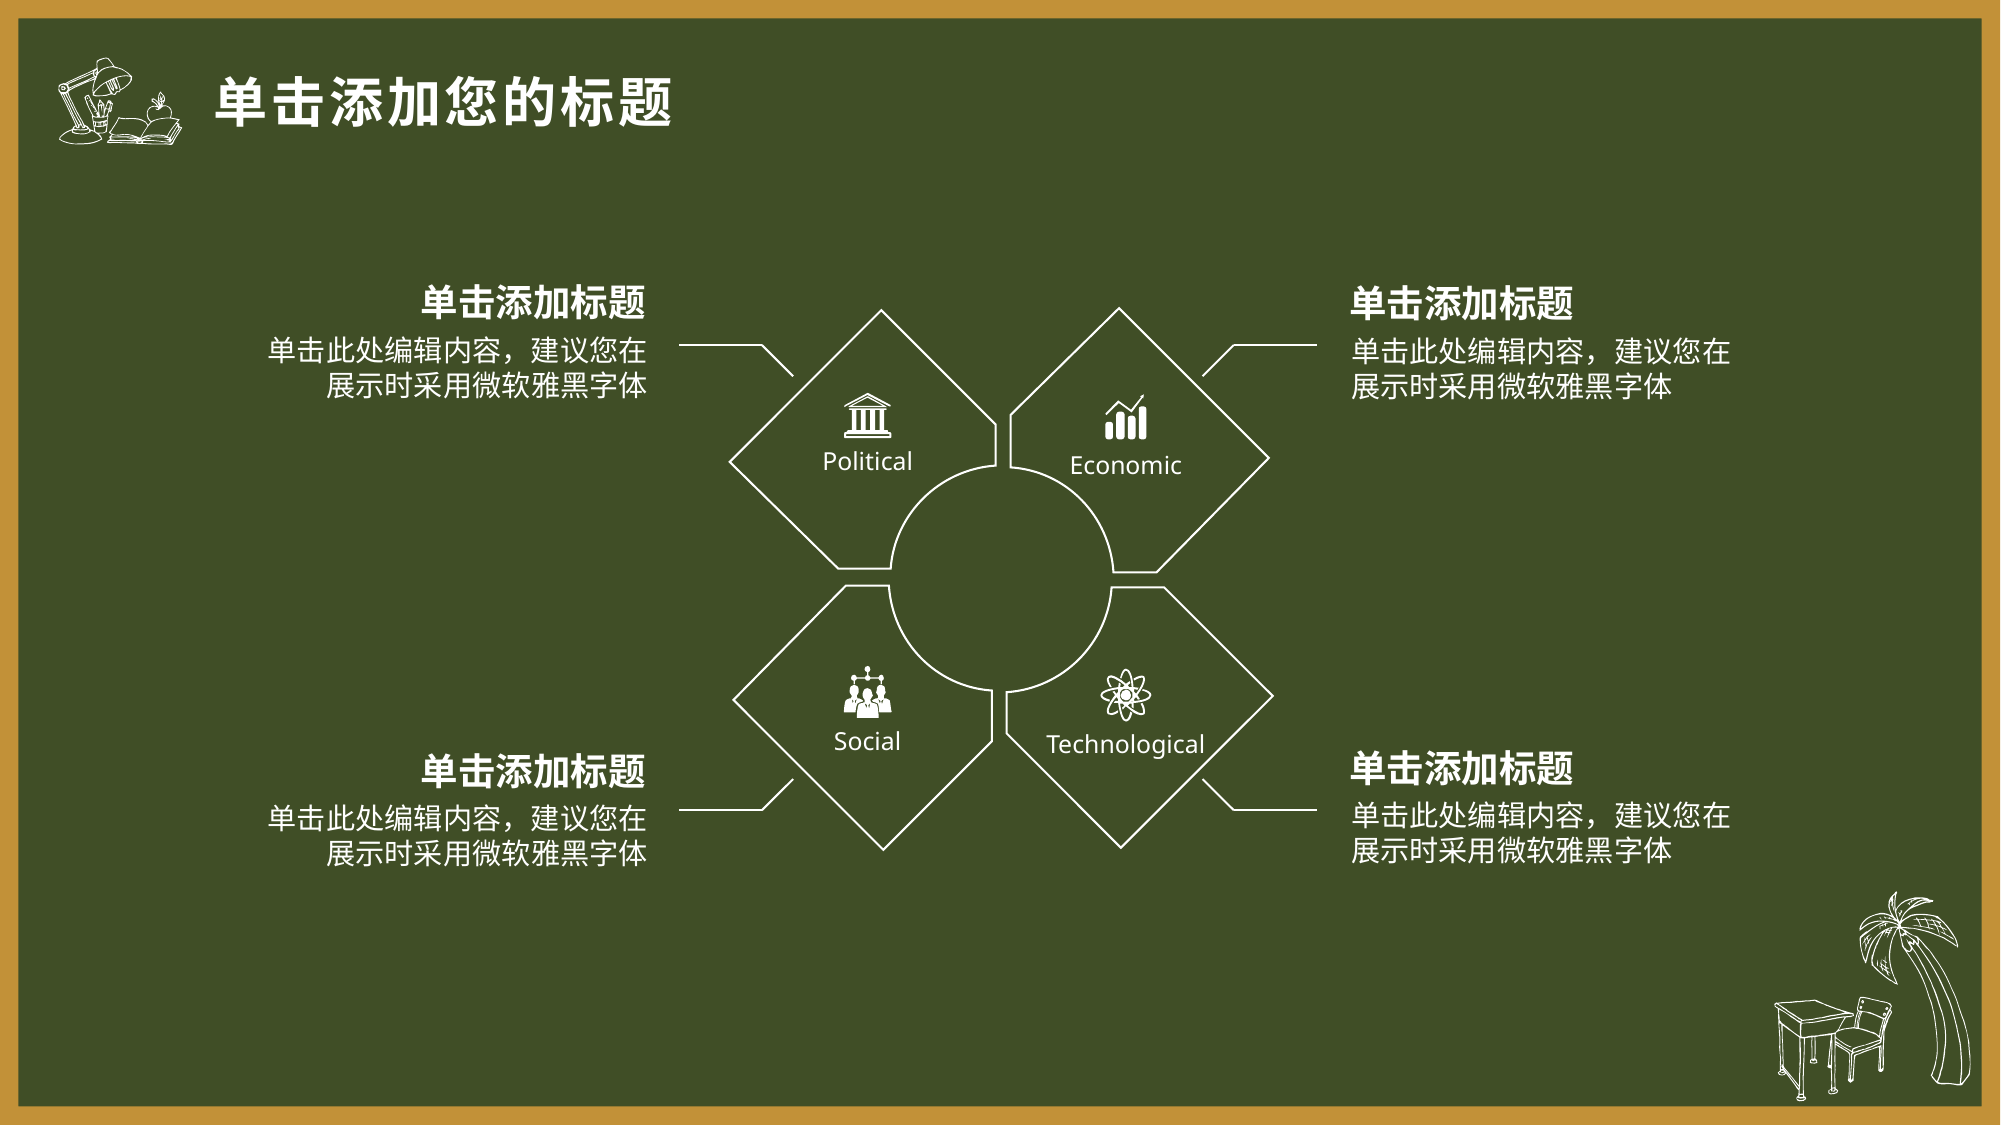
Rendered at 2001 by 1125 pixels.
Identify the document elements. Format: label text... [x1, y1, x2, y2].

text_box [761, 344, 794, 377]
text_box 单击添加标题 [1349, 744, 1575, 790]
text_box 单击此处编辑内容，建议您在展示时采用微软雅黑字体 [1351, 332, 1753, 416]
text_box [732, 584, 993, 852]
text_box 单击添加标题 [1349, 280, 1575, 326]
text_box Political [807, 438, 929, 483]
text_box 单击添加您的标题 [198, 60, 772, 141]
text_box Social [819, 717, 917, 763]
text_box [1138, 406, 1147, 440]
text_box [728, 308, 997, 570]
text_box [1202, 344, 1234, 377]
text_box [1100, 668, 1152, 722]
text_box [1127, 415, 1136, 440]
text_box [1116, 411, 1125, 440]
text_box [1202, 778, 1234, 811]
text_box 单击添加标题 [420, 747, 646, 793]
text_box Technological [1031, 721, 1221, 767]
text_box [761, 778, 794, 811]
text_box [1105, 421, 1113, 440]
text_box [1105, 394, 1144, 416]
text_box Economic [1054, 441, 1198, 487]
text_box [844, 392, 892, 439]
text_box [1005, 586, 1275, 760]
text_box 单击此处编辑内容，建议您在展示时采用微软雅黑字体 [247, 332, 648, 415]
text_box [1038, 767, 1204, 850]
text_box 单击此处编辑内容，建议您在展示时采用微软雅黑字体 [1351, 797, 1753, 881]
text_box 单击添加标题 [420, 279, 646, 325]
text_box 单击此处编辑内容，建议您在展示时采用微软雅黑字体 [247, 800, 648, 883]
text_box [1009, 306, 1271, 574]
text_box [843, 665, 892, 718]
